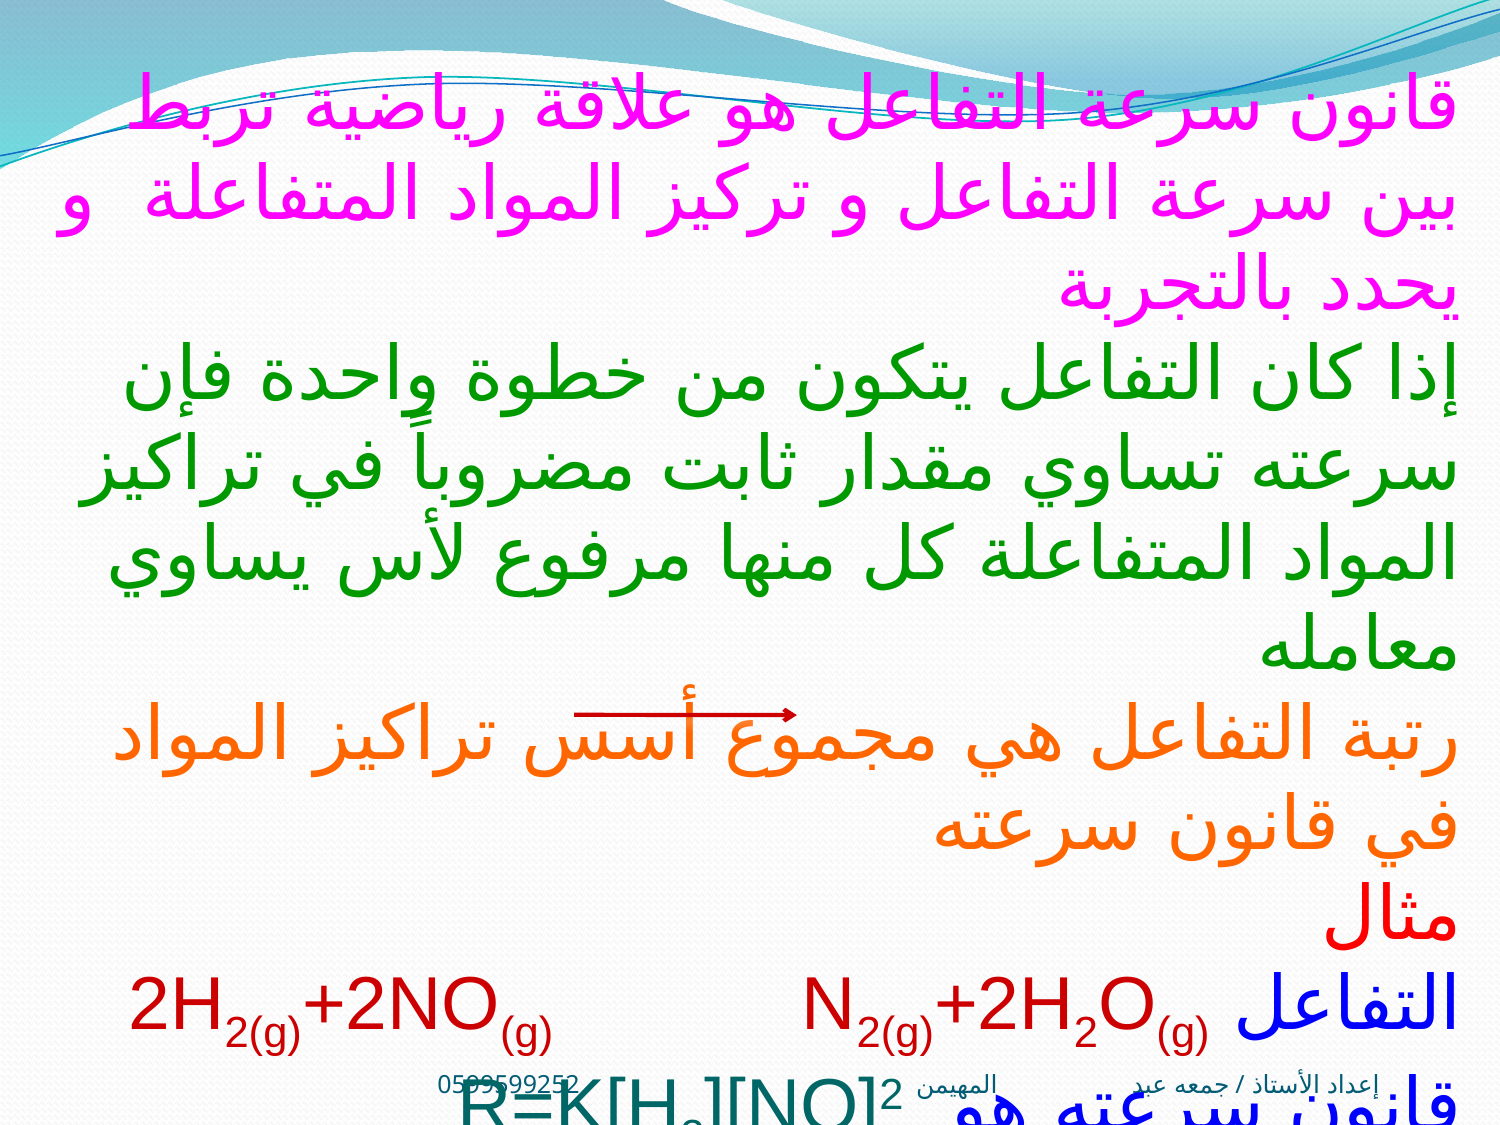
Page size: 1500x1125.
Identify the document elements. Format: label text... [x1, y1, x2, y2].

text_box قانون سرعة التفاعل هو علاقة رياضية تربط بين سرعة التفاعل و تركيز المواد المتفاعلة و يحدد بالتجربة إذا كان التفاعل يتكون من خطوة واحدة فإن سرعته تساوي مقدار ثابت مضروباً في تراكيز المواد المتفاعلة كل منها مرفوع لأس يساوي معامله رتبة التفاعل هي مجموع أسس تراكيز المواد في قانون سرعته مثال التفاعل 2H2(g)+2NO(g) N2(g)+2H2O(g) قانون سرعته هو R=K[H2][NO]2 لذلك فهو من الرتبة الثالثة لأن مجموع الأسس ( 1+2=3) [0, 46, 1477, 1125]
